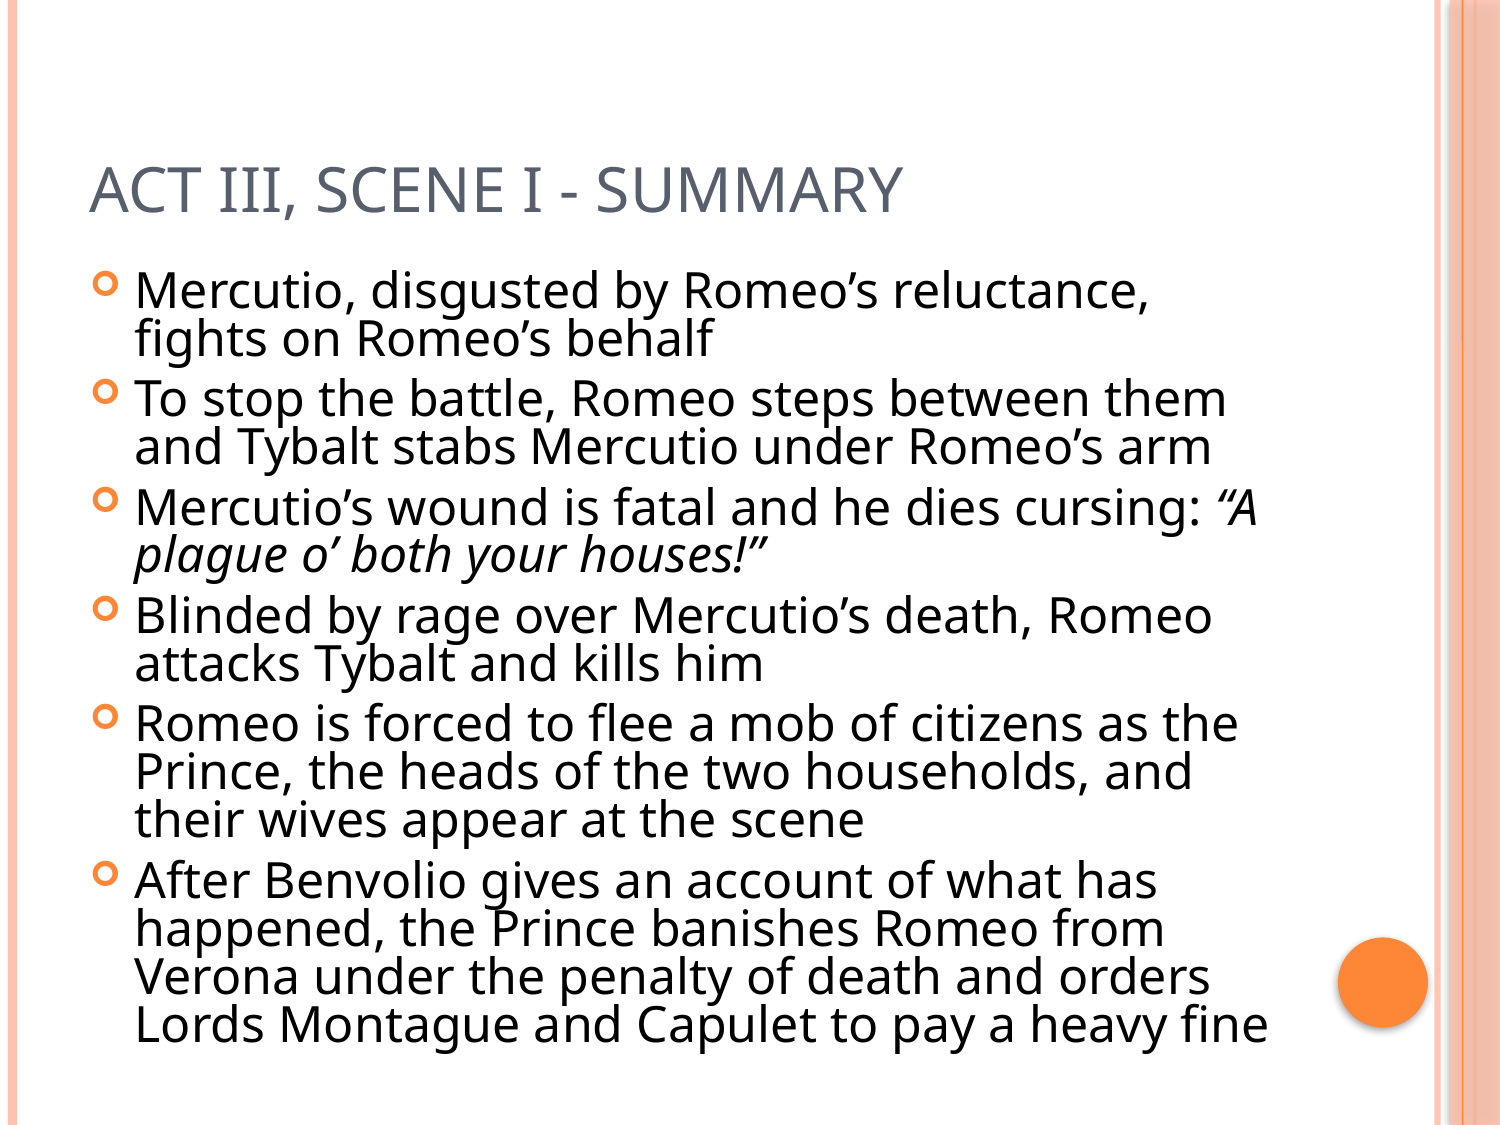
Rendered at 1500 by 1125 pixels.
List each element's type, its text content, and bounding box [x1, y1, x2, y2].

list Mercutio, disgusted by Romeo’s reluctance, fights on Romeo’s behalf To stop the battle, Romeo steps between them and Tybalt stabs Mercutio under Romeo’s arm Mercutio’s wound is fatal and he dies cursing: “A plague o’ both your houses!” Blinded by rage over Mercutio’s death, Romeo attacks Tybalt and kills him Romeo is forced to flee a mob of citizens as the Prince, the heads of the two households, and their wives appear at the scene After Benvolio gives an account of what has happened, the Prince banishes Romeo from Verona under the penalty of death and orders Lords Montague and Capulet to pay a heavy fine [75, 262, 1300, 1062]
title Act III, Scene i - Summary [75, 45, 1300, 233]
